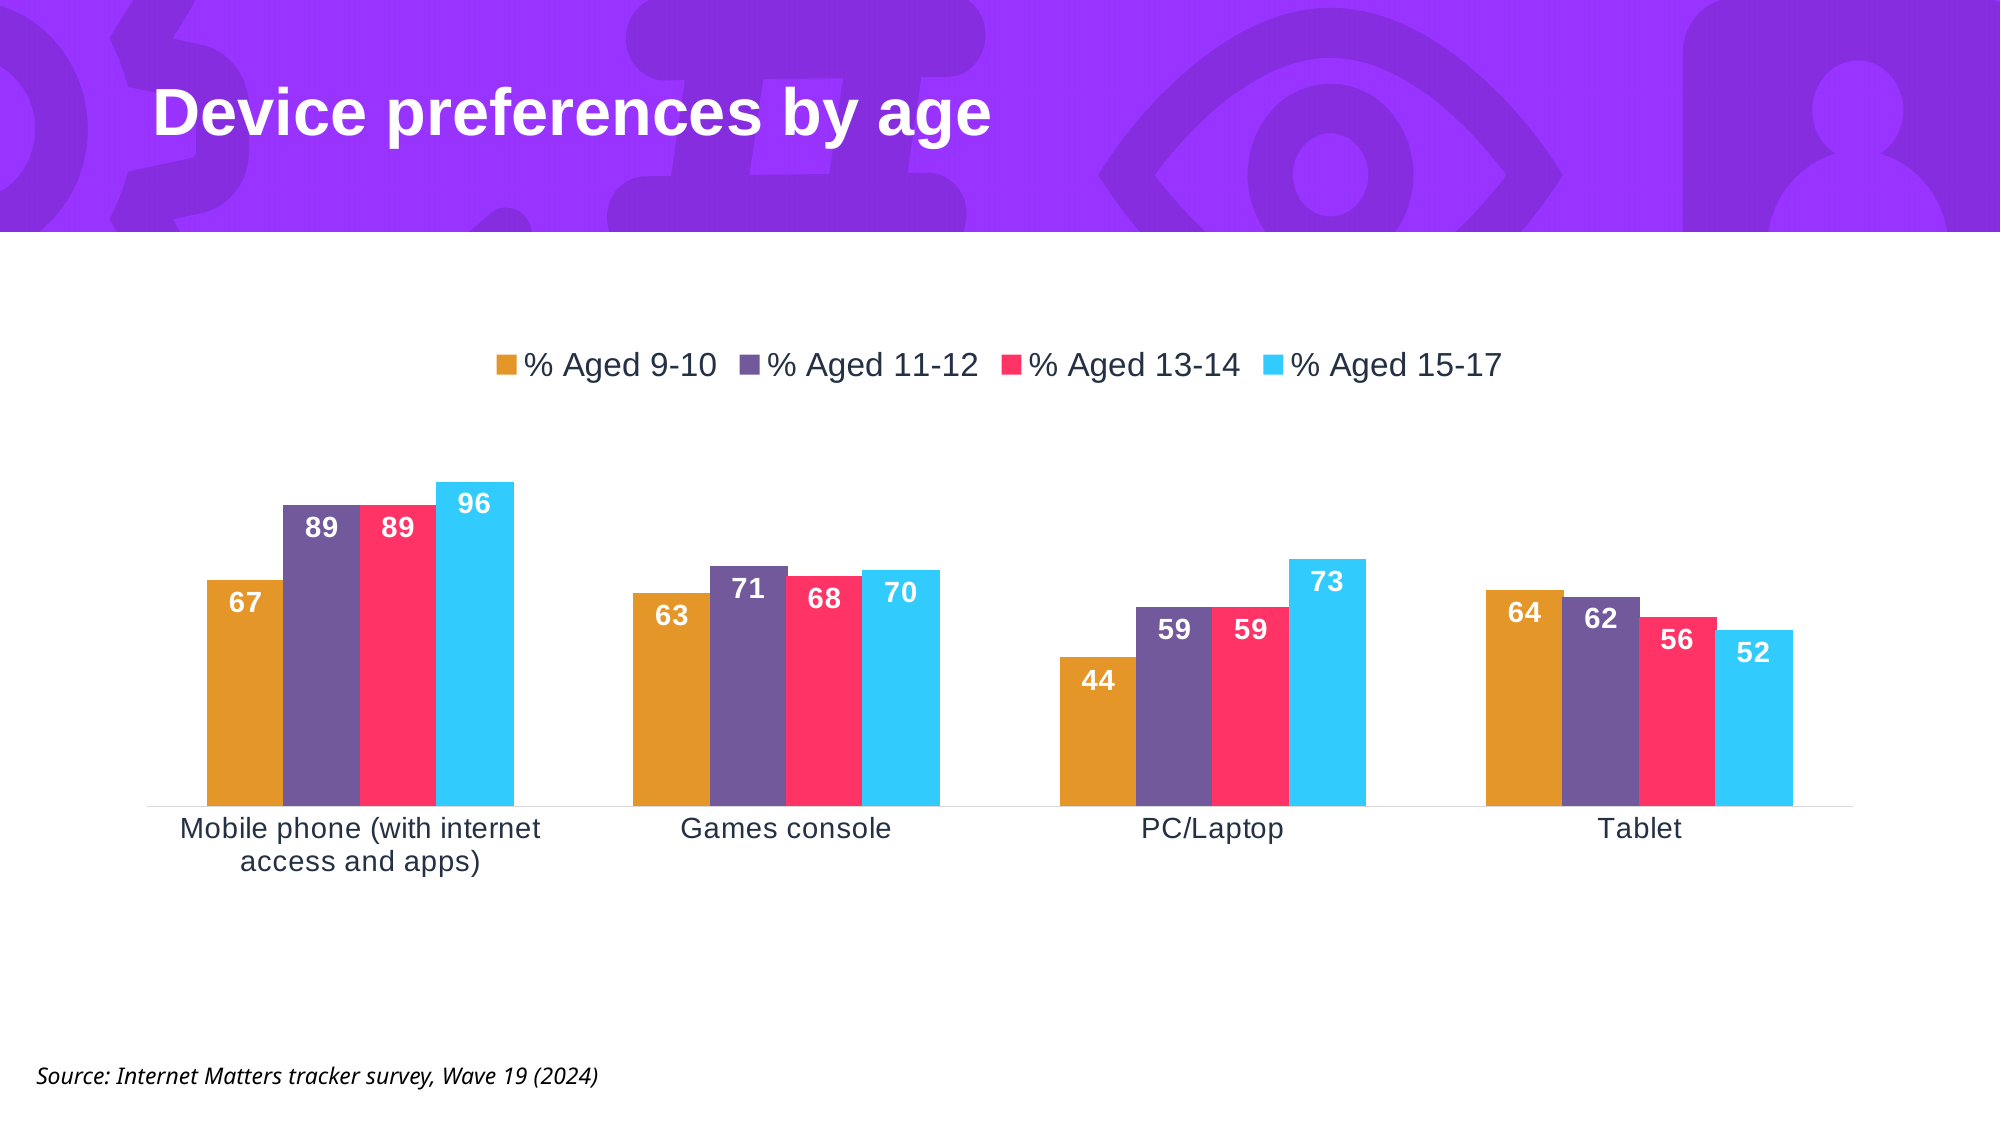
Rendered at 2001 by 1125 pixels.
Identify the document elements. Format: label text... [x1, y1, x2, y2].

picture [0, 0, 2000, 233]
chart [111, 328, 1889, 890]
text_box Source: Internet Matters tracker survey, Wave 19 (2024) [21, 1054, 703, 1097]
